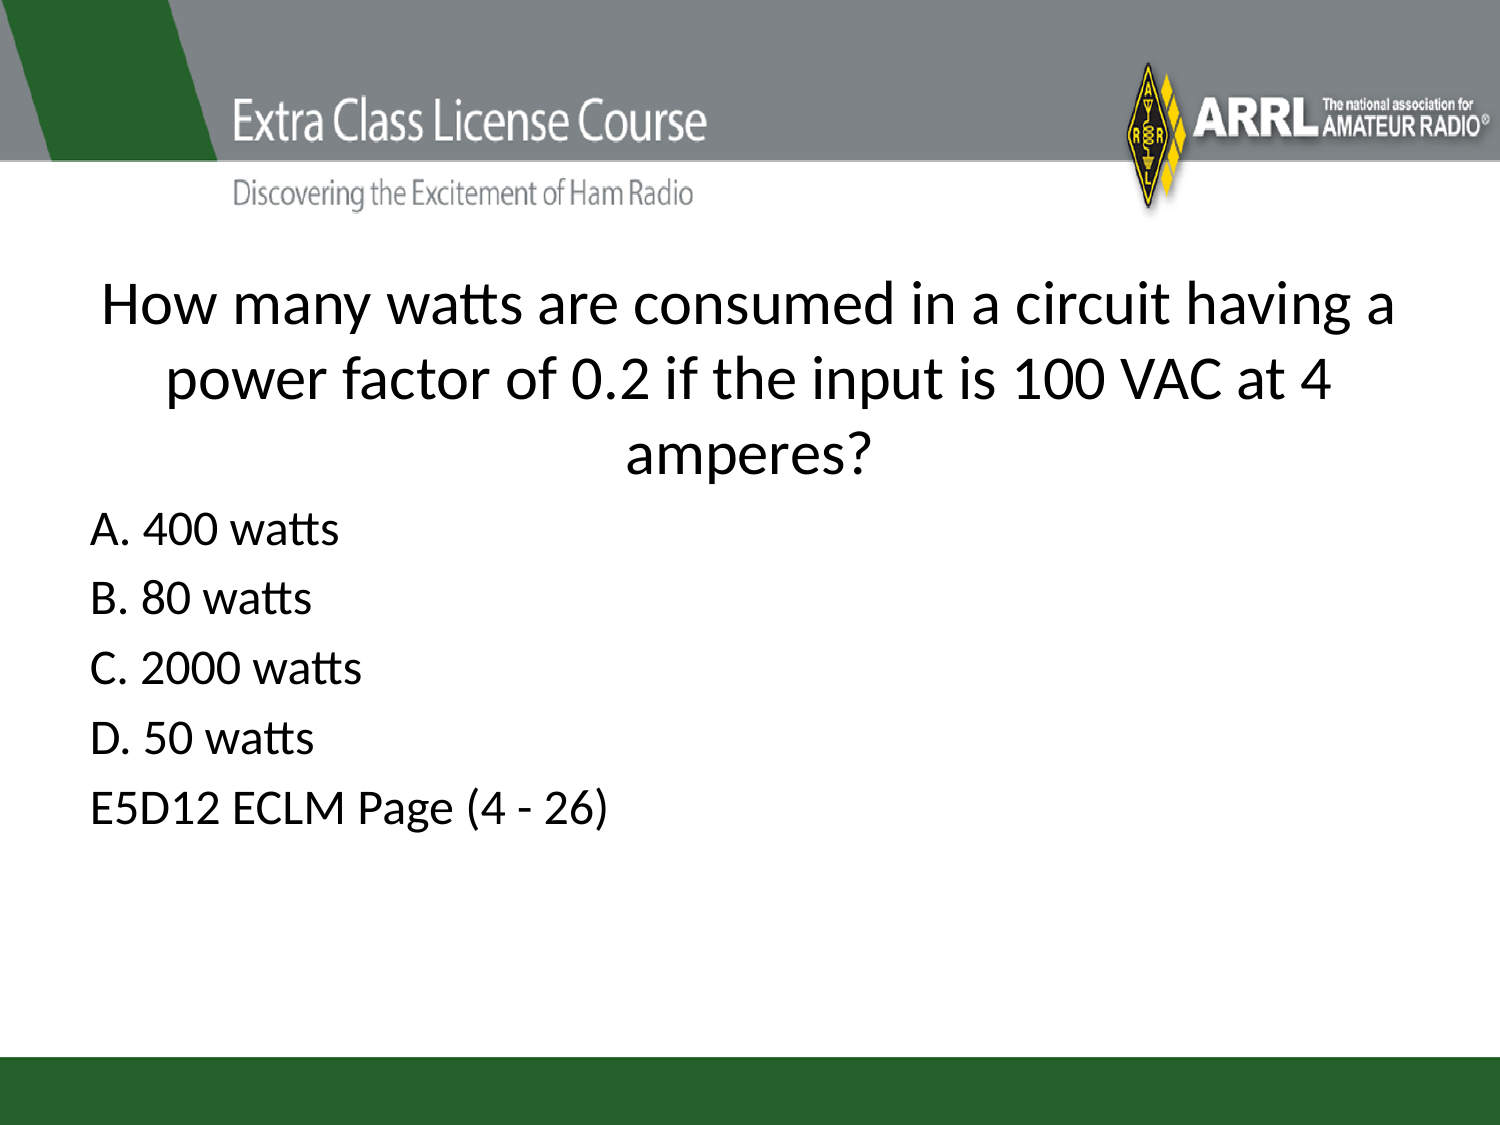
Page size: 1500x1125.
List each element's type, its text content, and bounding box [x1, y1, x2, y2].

picture [0, 0, 1500, 1125]
list A. 400 watts B. 80 watts C. 2000 watts D. 50 watts E5D12 ECLM Page (4 - 26) [75, 487, 1425, 1005]
title How many watts are consumed in a circuit having a power factor of 0.2 if the input is 100 VAC at 4 amperes? [75, 254, 1425, 435]
